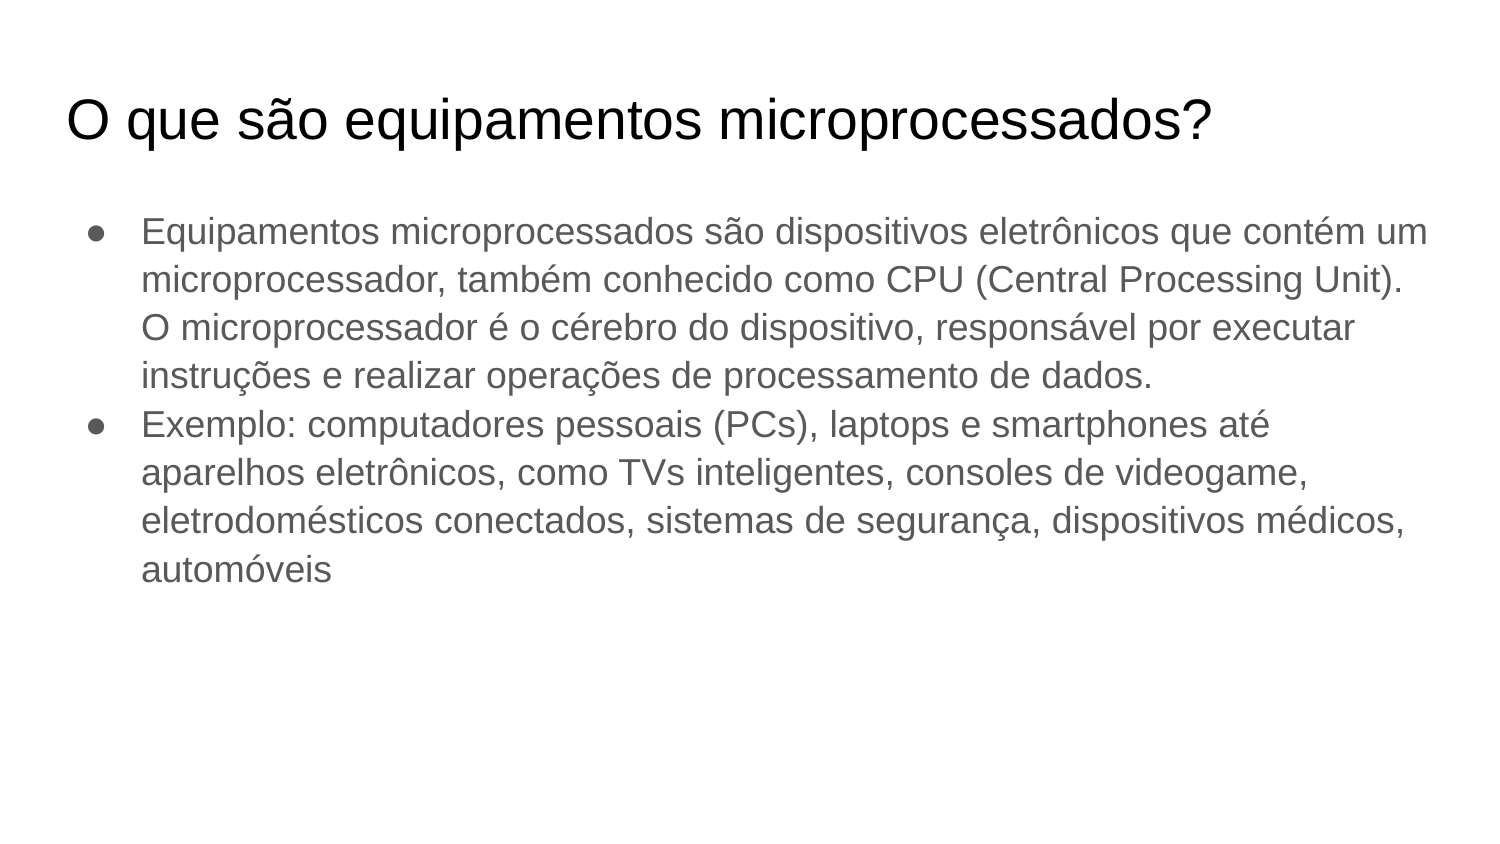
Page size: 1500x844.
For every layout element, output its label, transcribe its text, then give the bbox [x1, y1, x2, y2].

list Equipamentos microprocessados são dispositivos eletrônicos que contém um microprocessador, também conhecido como CPU (Central Processing Unit). O microprocessador é o cérebro do dispositivo, responsável por executar instruções e realizar operações de processamento de dados. Exemplo: computadores pessoais (PCs), laptops e smartphones até aparelhos eletrônicos, como TVs inteligentes, consoles de videogame, eletrodomésticos conectados, sistemas de segurança, dispositivos médicos, automóveis [51, 189, 1449, 750]
title O que são equipamentos microprocessados? [51, 72, 1449, 167]
